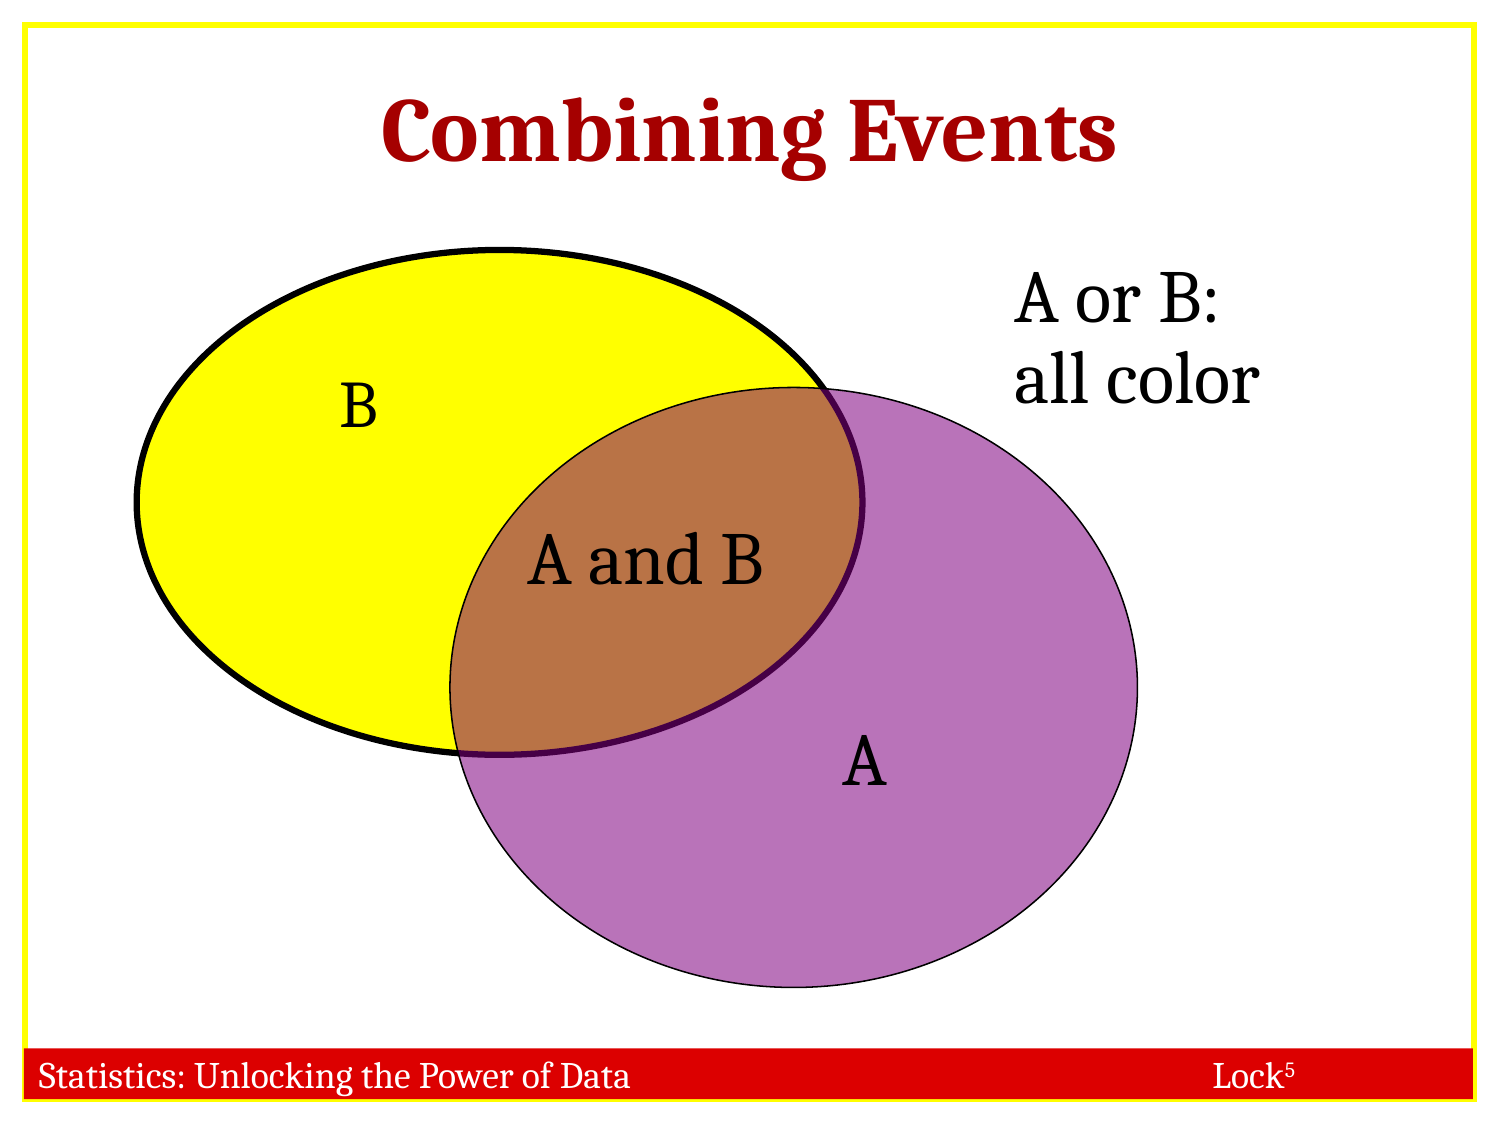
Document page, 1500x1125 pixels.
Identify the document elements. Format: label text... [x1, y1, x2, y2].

text_box A or B: all color [999, 249, 1460, 450]
text_box B [324, 362, 785, 562]
text_box [136, 263, 824, 754]
text_box [449, 387, 1138, 988]
text_box A and B [512, 512, 973, 712]
text_box Combining Events [81, 62, 1419, 263]
text_box A [827, 713, 988, 875]
